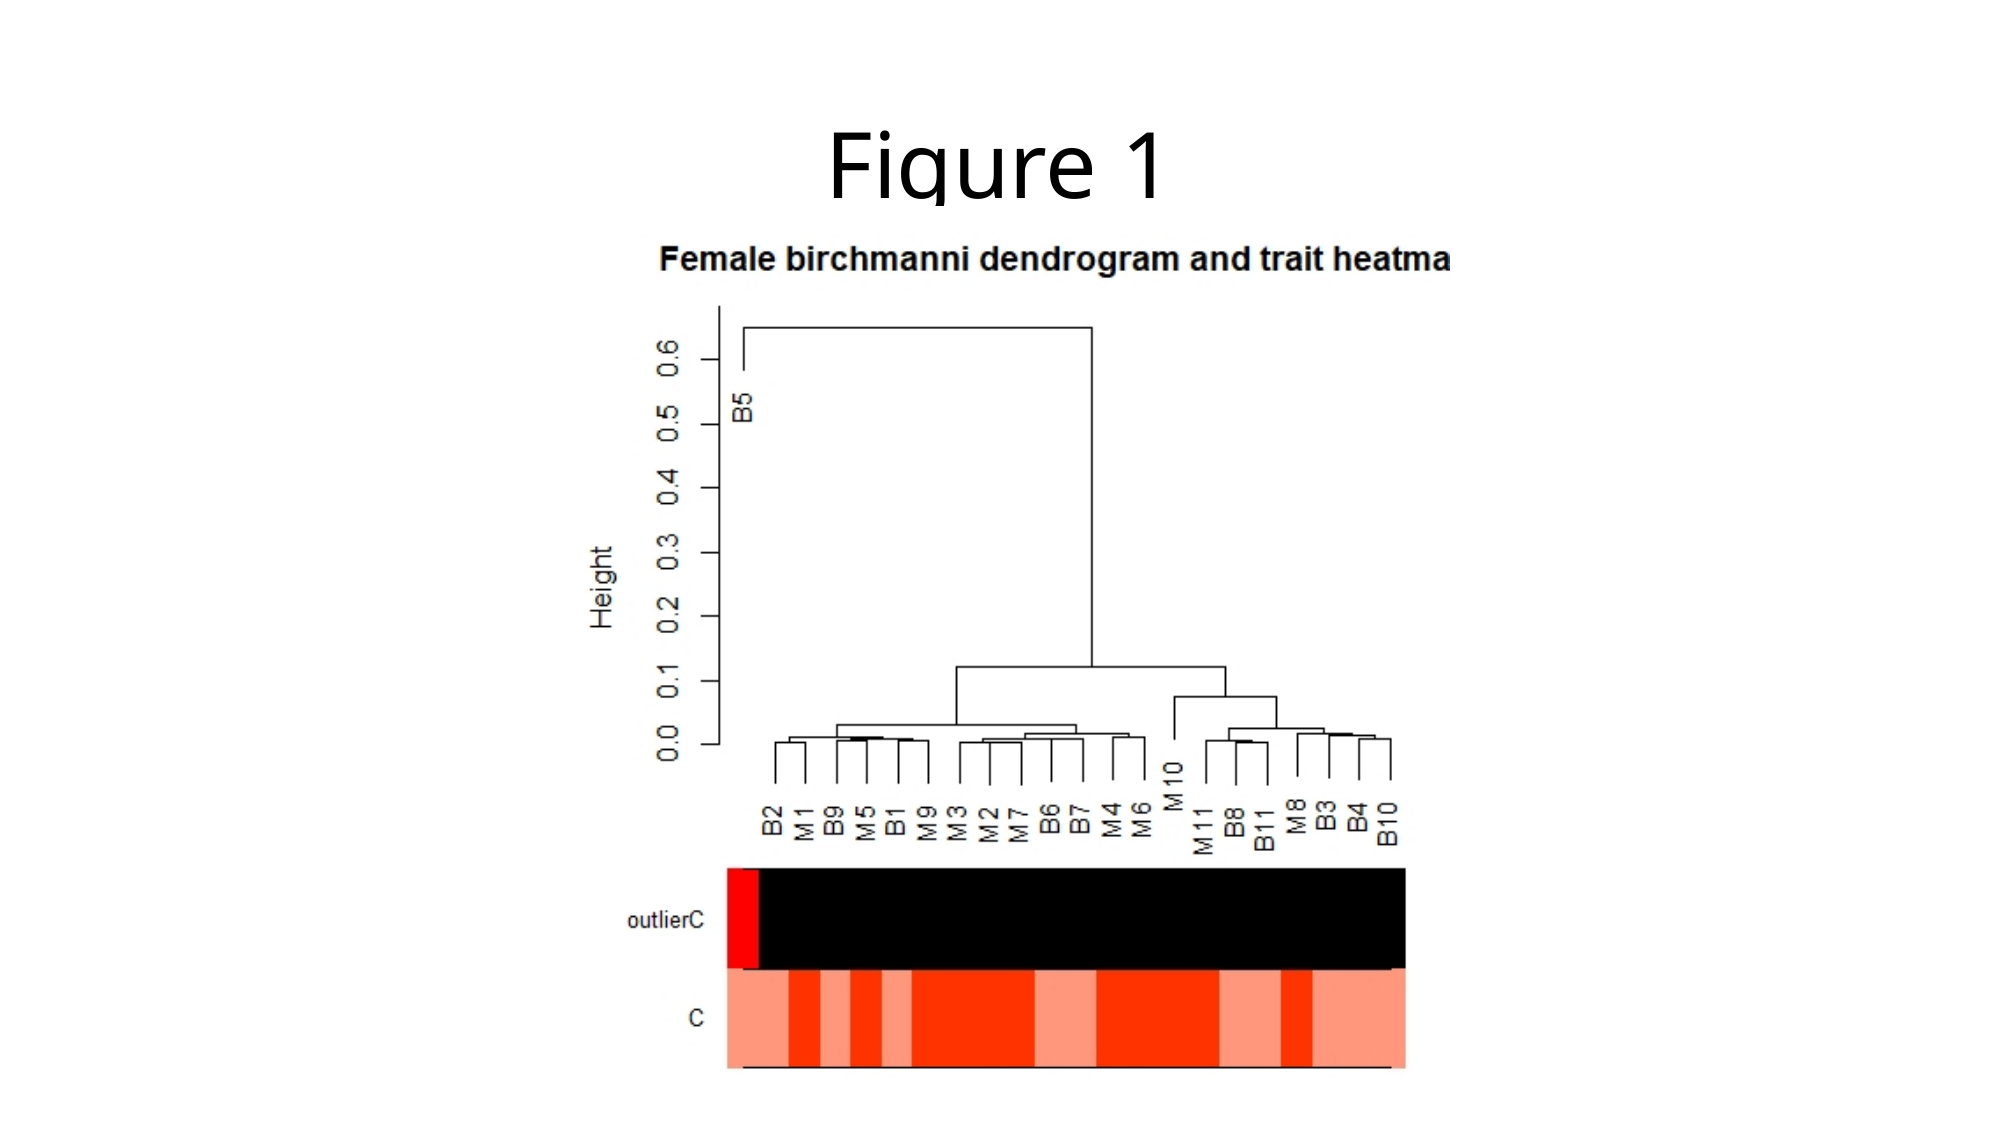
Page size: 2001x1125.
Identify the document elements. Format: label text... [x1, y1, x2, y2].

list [550, 207, 1450, 1104]
title Figure 1 [137, 59, 1863, 278]
